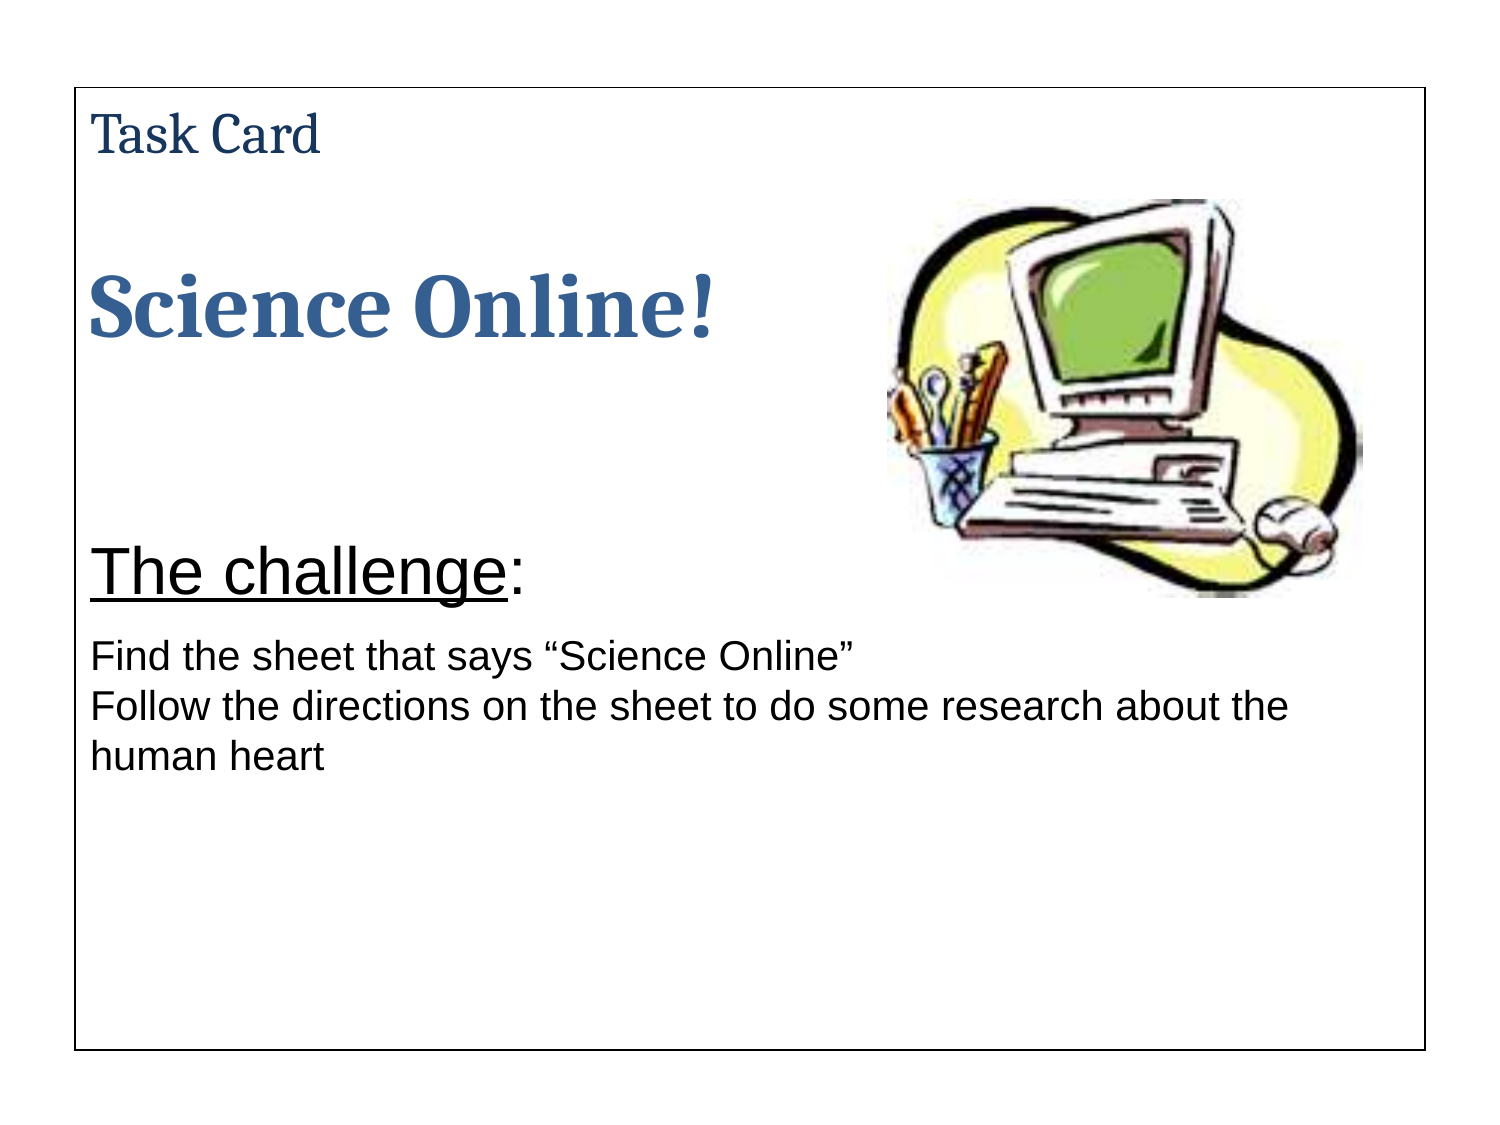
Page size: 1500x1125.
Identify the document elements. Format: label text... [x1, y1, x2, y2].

picture [887, 199, 1363, 599]
list Task Card Science Online! The challenge: Find the sheet that says “Science Online” Follow the directions on the sheet to do some research about the human heart [74, 87, 1426, 1051]
